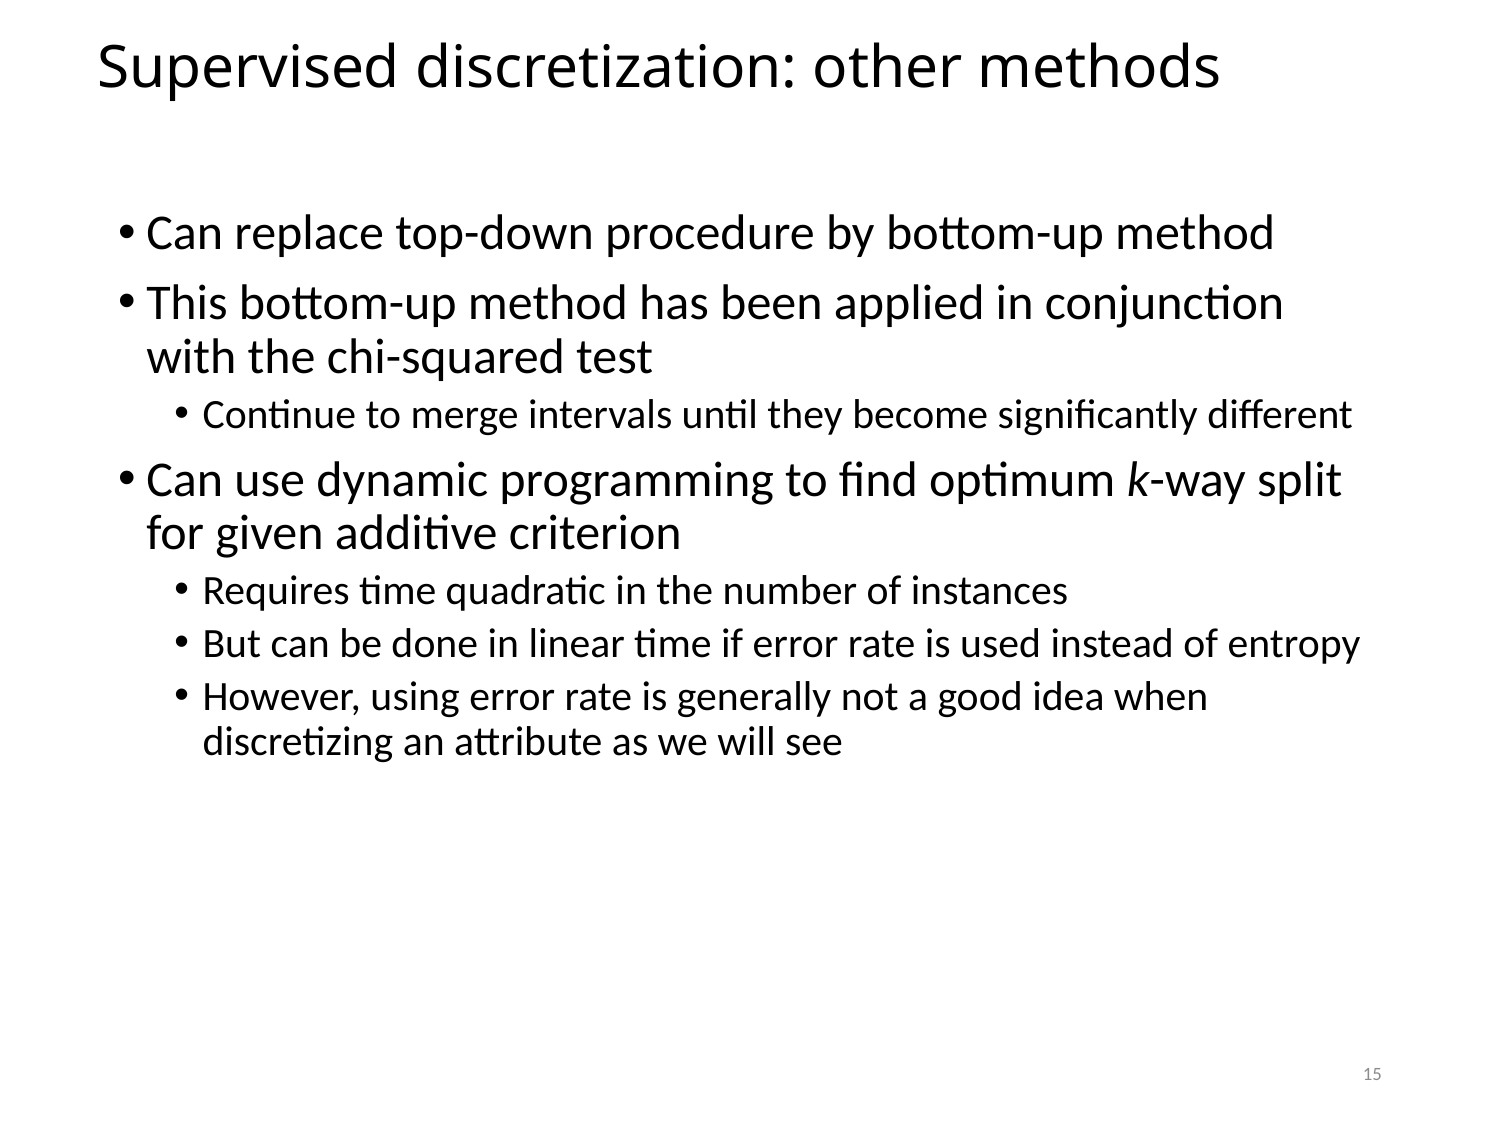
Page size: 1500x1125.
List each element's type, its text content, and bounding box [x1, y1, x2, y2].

list Can replace top-down procedure by bottom-up method This bottom-up method has been applied in conjunction with the chi-squared test Continue to merge intervals until they become significantly different Can use dynamic programming to find optimum k-way split for given additive criterion Requires time quadratic in the number of instances But can be done in linear time if error rate is used instead of entropy However, using error rate is generally not a good idea when discretizing an attribute as we will see [103, 199, 1397, 1014]
title Supervised discretization: other methods [82, 10, 1397, 126]
slide_number 15 [1059, 1042, 1397, 1103]
